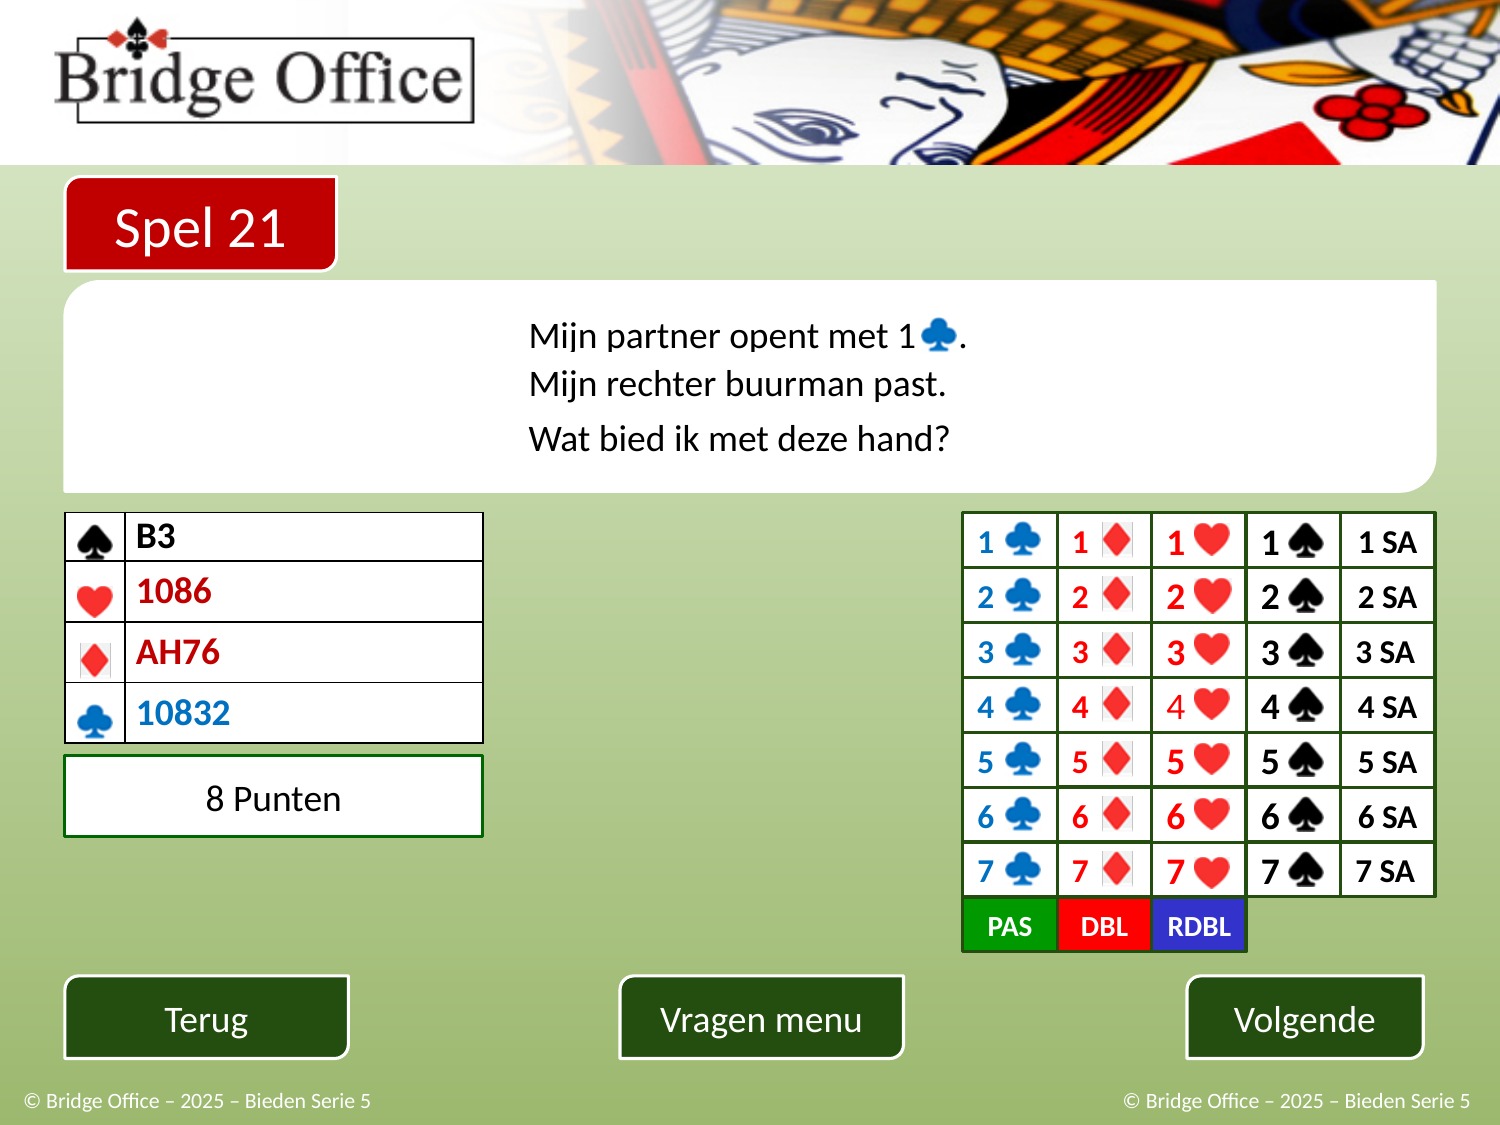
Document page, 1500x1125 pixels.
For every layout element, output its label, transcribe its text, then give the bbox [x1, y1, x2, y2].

text_box Mijn rechter buurman past. [513, 352, 987, 406]
text_box 4 [1059, 676, 1150, 734]
picture [1194, 633, 1230, 666]
text_box Vragen menu [618, 974, 906, 1061]
picture [920, 316, 957, 353]
text_box 5 [1153, 734, 1248, 786]
picture [1193, 743, 1230, 776]
picture [1099, 796, 1135, 833]
text_box 3 SA [1339, 621, 1437, 676]
picture [1288, 851, 1324, 887]
text_box 5 [1059, 734, 1153, 786]
picture [1288, 631, 1324, 668]
text_box 7 [1245, 841, 1339, 898]
picture [1193, 578, 1232, 614]
table_cell 1086 [126, 562, 482, 621]
text_box 6 [1245, 786, 1339, 841]
text_box 4 [1150, 676, 1245, 734]
picture [1288, 521, 1325, 558]
text_box 5 [961, 734, 1059, 786]
text_box 4 [961, 676, 1059, 734]
table_cell [66, 562, 124, 621]
picture [1288, 741, 1324, 778]
picture [77, 524, 113, 561]
text_box 1 [1059, 511, 1153, 569]
text_box 2 [1056, 569, 1153, 621]
text_box 5 SA [1339, 734, 1437, 786]
picture [1288, 796, 1324, 833]
text_box 6 [961, 786, 1056, 841]
text_box 2 [961, 569, 1056, 621]
text_box 6 [1150, 786, 1245, 841]
table_cell 10832 [126, 683, 482, 742]
picture [1004, 851, 1041, 887]
text_box 3 [1150, 621, 1245, 676]
text_box 7 [1150, 841, 1245, 898]
text_box Mijn partner opent met 1 . [513, 303, 1022, 364]
table_cell [72, 744, 117, 751]
picture [1004, 576, 1041, 613]
picture [1099, 631, 1135, 668]
picture [1004, 521, 1041, 558]
text_box 4 [1245, 676, 1339, 734]
picture [77, 703, 113, 740]
text_box 6 [1056, 786, 1150, 841]
text_box © Bridge Office – 2025 – Bieden Serie 5 [8, 1079, 393, 1121]
text_box © Bridge Office – 2025 – Bieden Serie 5 [1107, 1079, 1500, 1121]
text_box 1 [1245, 511, 1342, 569]
text_box Wat bied ik met deze hand? [513, 406, 987, 467]
text_box 8 Punten [63, 754, 484, 838]
table_header B3 [126, 513, 482, 560]
picture [1288, 576, 1324, 613]
text_box 1 SA [1342, 511, 1437, 569]
text_box Spel 21 [63, 178, 339, 273]
picture [1288, 686, 1324, 723]
text_box 2 [1153, 569, 1245, 621]
picture [1099, 576, 1135, 613]
text_box 2 SA [1339, 569, 1437, 621]
text_box PAS [961, 896, 1059, 953]
picture [1099, 686, 1135, 723]
text_box DBL [1059, 898, 1153, 953]
text_box Terug [63, 974, 350, 1061]
picture [1004, 741, 1041, 778]
table_cell [66, 623, 124, 682]
picture [1193, 857, 1230, 890]
picture [1099, 851, 1135, 887]
picture [0, 0, 1500, 166]
text_box Volgende [1185, 974, 1425, 1061]
text_box 6 SA [1339, 786, 1437, 844]
table_header [66, 513, 124, 560]
picture [1099, 522, 1135, 558]
table_cell [66, 683, 124, 742]
text_box 3 [961, 621, 1056, 676]
text_box 7 [961, 841, 1056, 896]
picture [1004, 686, 1041, 723]
picture [1193, 688, 1230, 721]
picture [77, 585, 113, 618]
picture [1193, 798, 1230, 830]
text_box 7 SA [1339, 844, 1437, 898]
text_box 3 [1245, 621, 1339, 676]
text_box 1 [961, 511, 1059, 569]
picture [1004, 631, 1041, 668]
text_box 4 SA [1339, 676, 1437, 734]
text_box RDBL [1153, 898, 1248, 953]
text_box 7 [1056, 841, 1150, 898]
table_cell AH76 [126, 623, 482, 682]
picture [1099, 741, 1135, 778]
text_box 5 [1248, 734, 1339, 786]
picture [1004, 796, 1041, 833]
text_box 3 [1056, 621, 1150, 676]
picture [77, 643, 113, 679]
text_box [63, 280, 1437, 493]
text_box 2 [1245, 569, 1339, 621]
picture [1193, 523, 1230, 556]
text_box 1 [1153, 511, 1245, 569]
